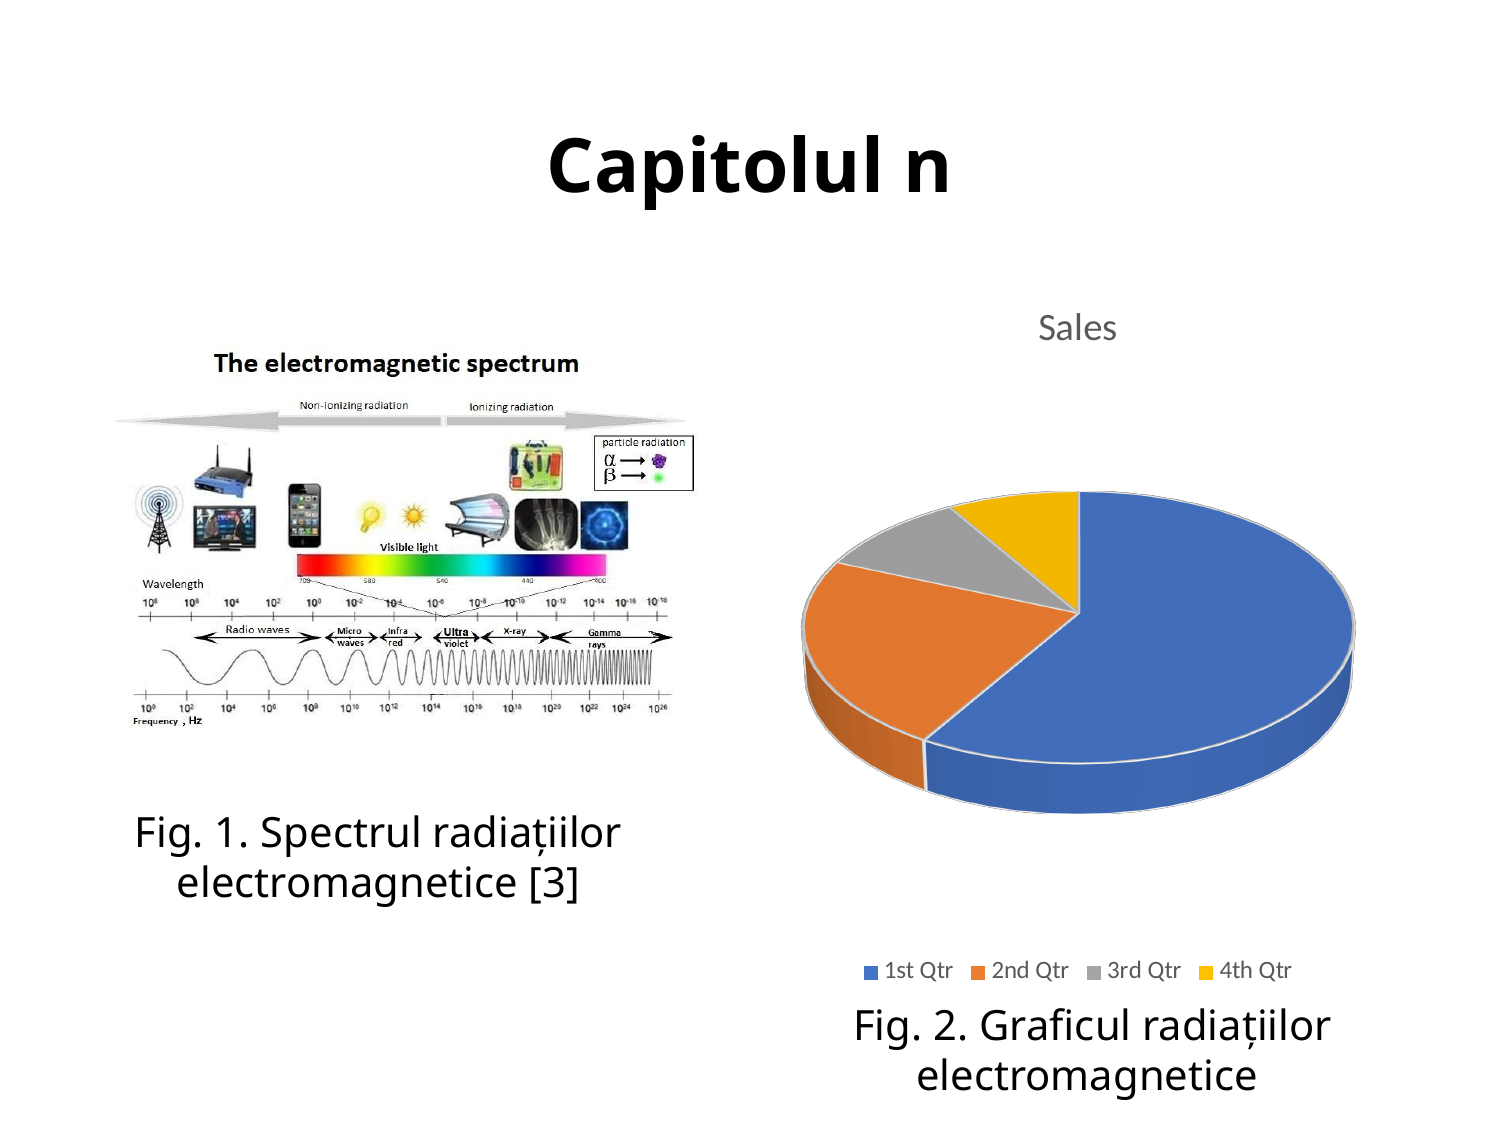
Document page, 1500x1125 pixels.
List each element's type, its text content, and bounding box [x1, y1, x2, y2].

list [103, 345, 702, 731]
text_box Fig. 2. Graficul radiațiilor electromagnetice [750, 991, 1436, 1106]
text_box Fig. 1. Spectrul radiațiilor electromagnetice [3] [36, 798, 722, 914]
chart [759, 277, 1397, 992]
title Capitolul n [103, 59, 1397, 278]
